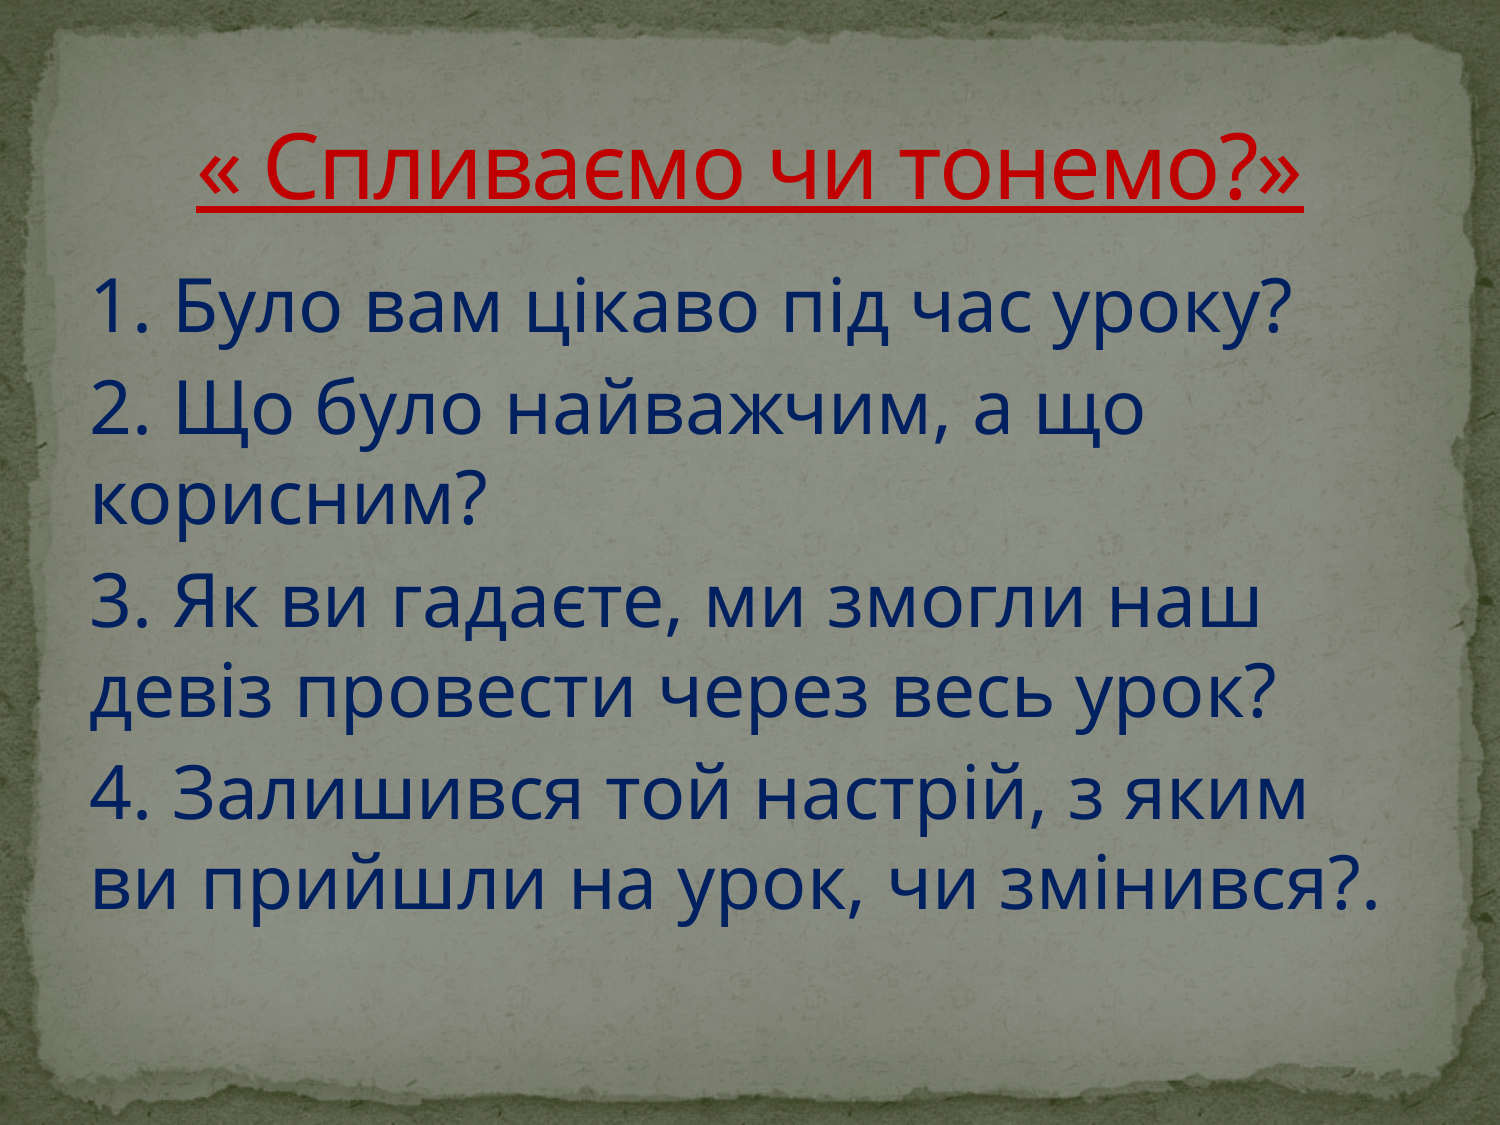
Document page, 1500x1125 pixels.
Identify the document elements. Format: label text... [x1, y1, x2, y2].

list 1. Було вам цікаво під час уроку? 2. Що було найважчим, а що корисним? 3. Як ви гадаєте, ми змогли наш девіз провести через весь урок? 4. Залишився той настрій, з яким ви прийшли на урок, чи змінився?. [75, 249, 1425, 1000]
title « Спливаємо чи тонемо?» [74, 24, 1425, 225]
